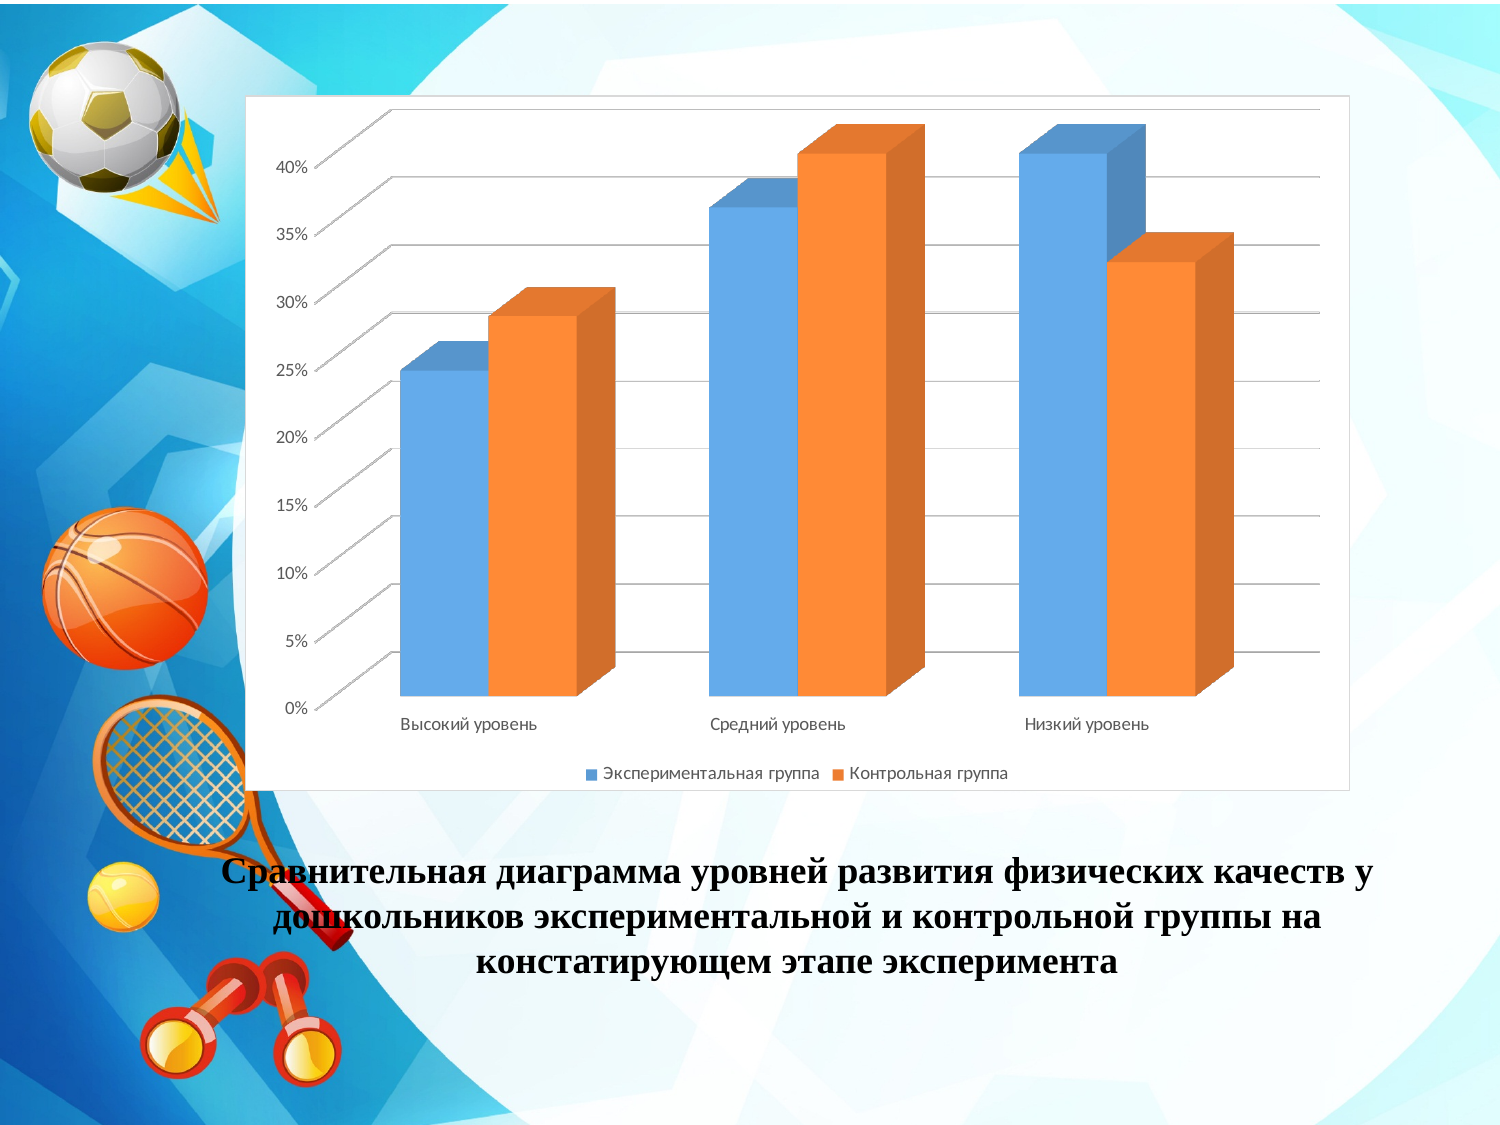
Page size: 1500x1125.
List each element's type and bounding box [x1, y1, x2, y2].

chart [244, 95, 1351, 792]
picture [0, 4, 1500, 1125]
